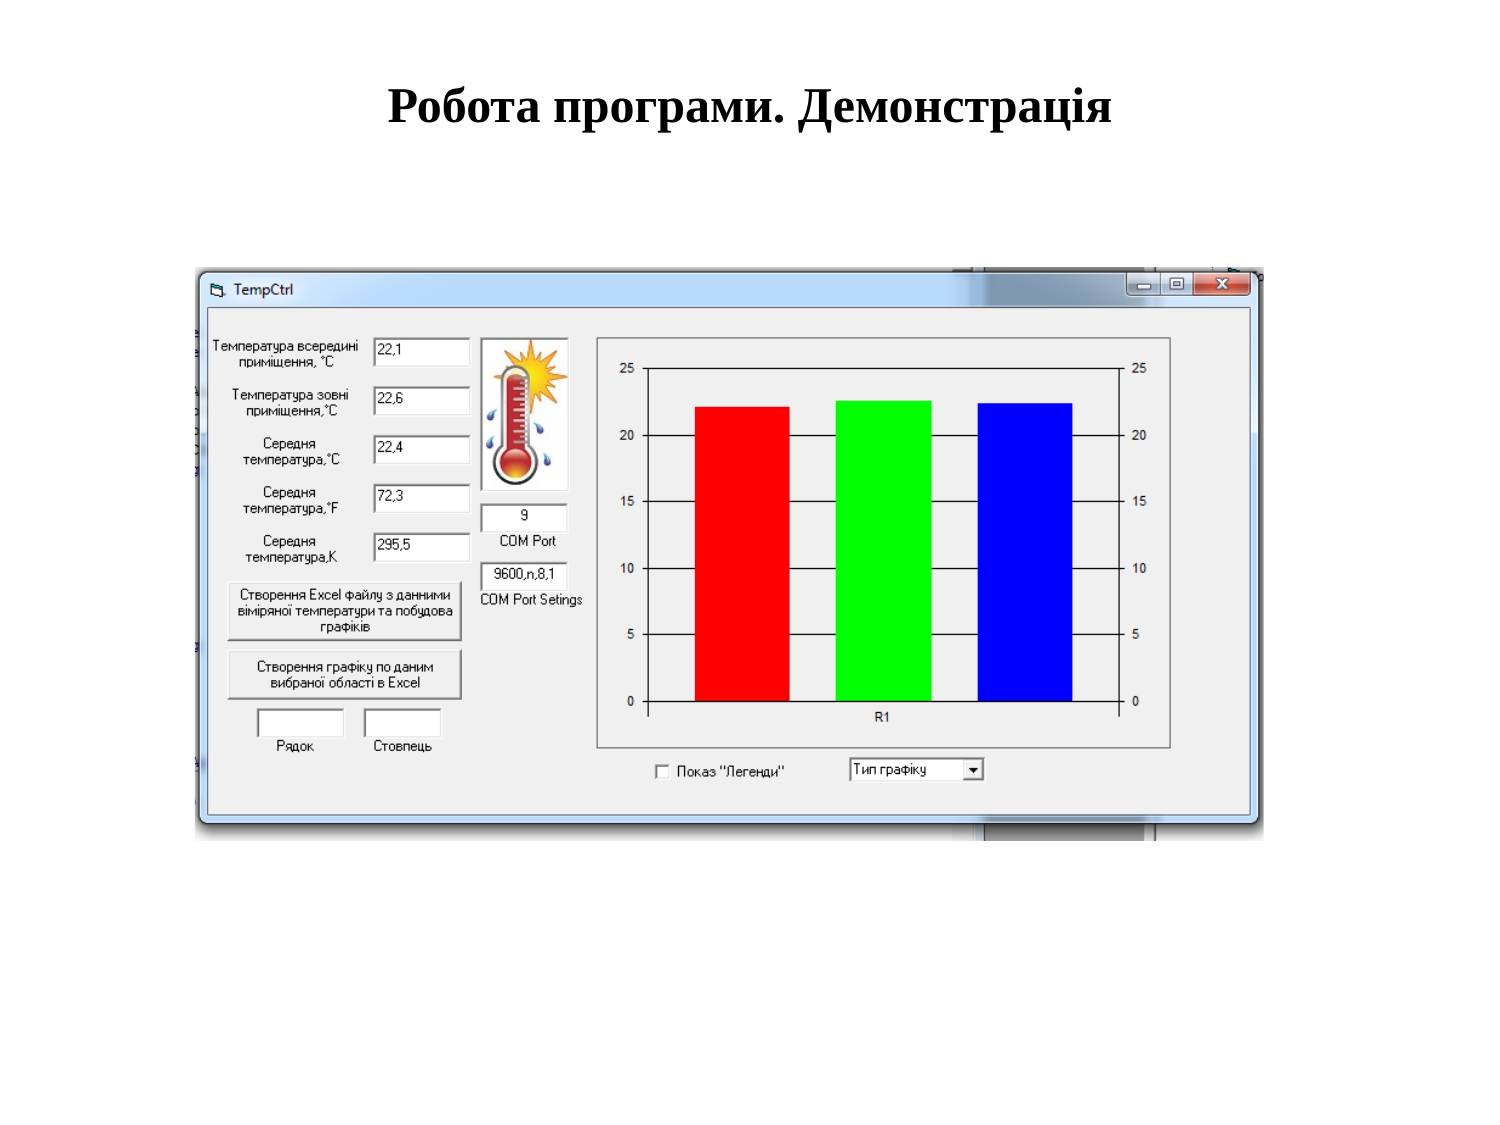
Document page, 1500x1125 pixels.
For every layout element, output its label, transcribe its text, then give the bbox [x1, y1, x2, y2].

picture [194, 266, 1264, 841]
title Робота програми. Демонстрація [75, 45, 1425, 161]
